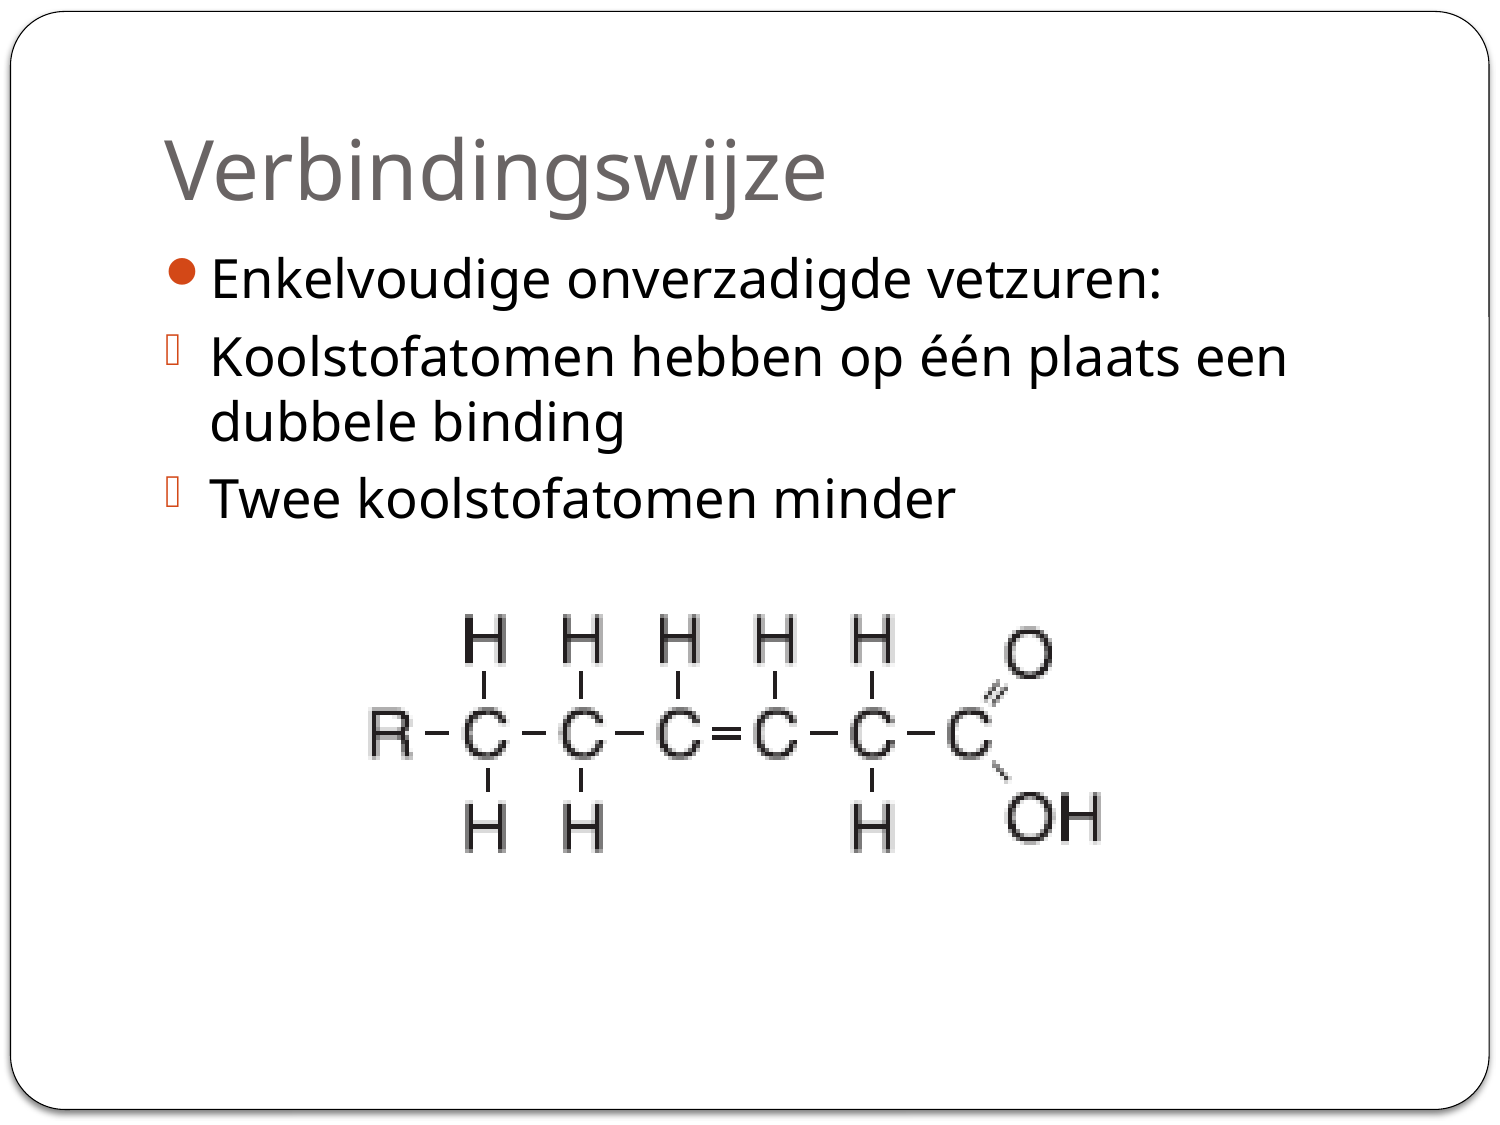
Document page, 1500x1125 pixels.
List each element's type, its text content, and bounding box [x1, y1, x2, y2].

picture [312, 562, 1142, 915]
title Verbindingswijze [150, 45, 1425, 233]
list Enkelvoudige onverzadigde vetzuren: Koolstofatomen hebben op één plaats een dubbele binding Twee koolstofatomen minder [150, 237, 1425, 988]
